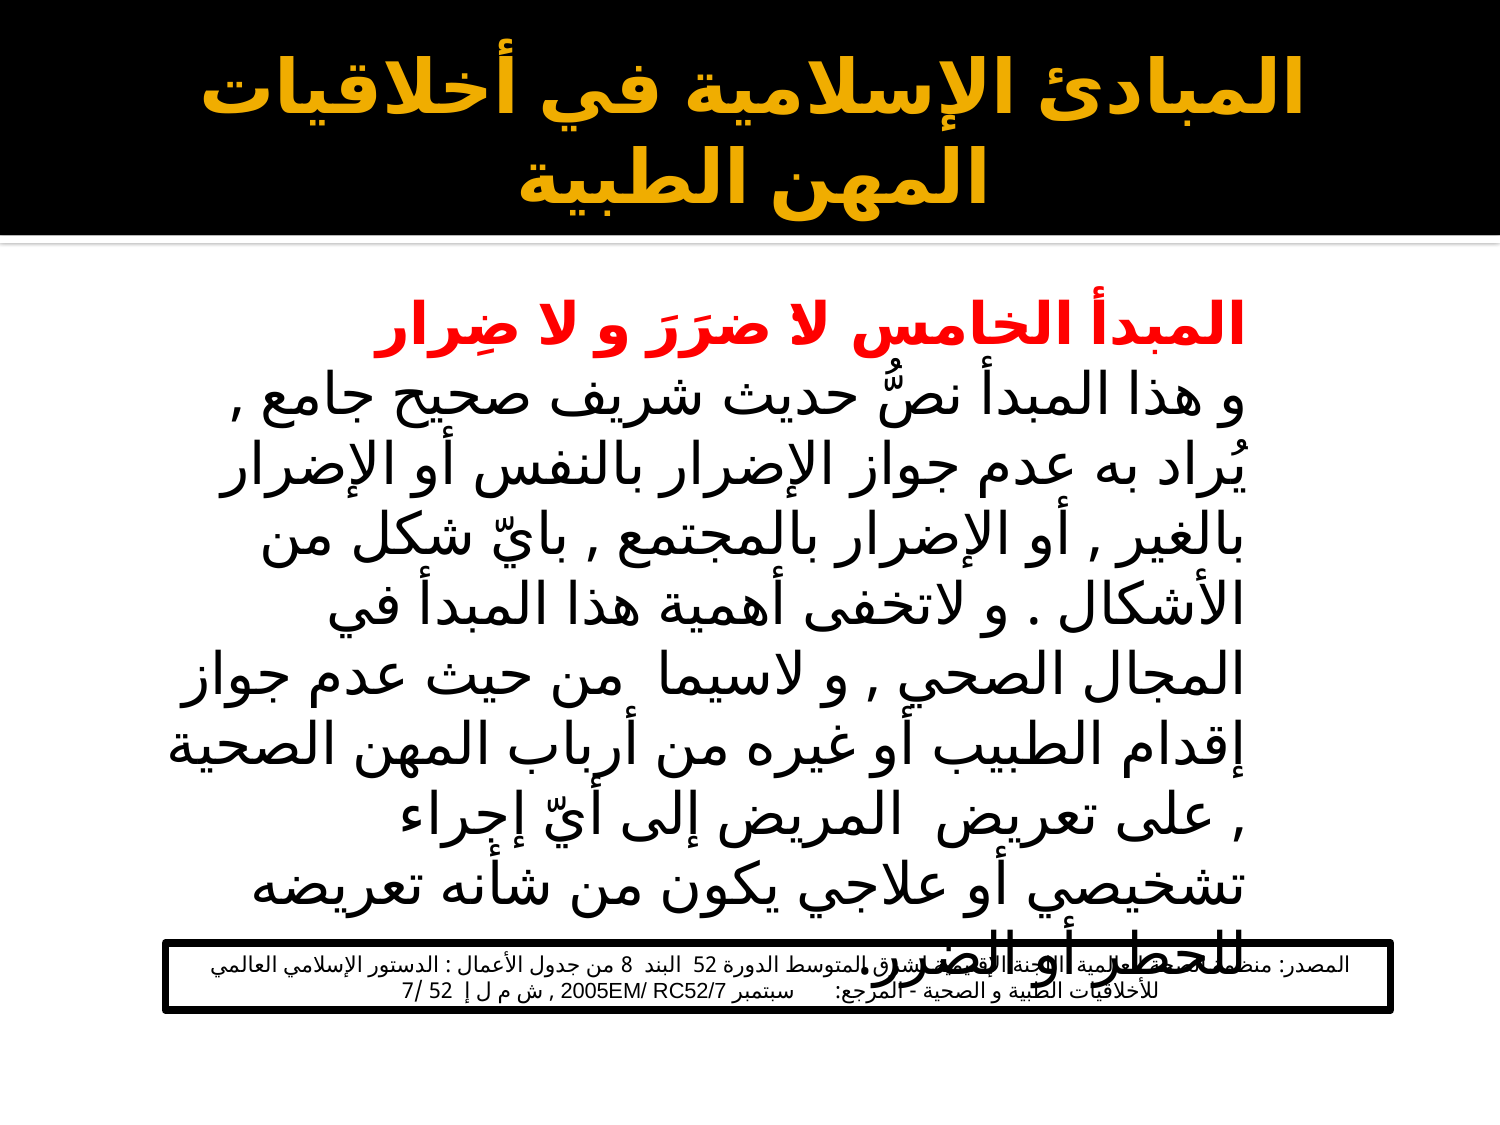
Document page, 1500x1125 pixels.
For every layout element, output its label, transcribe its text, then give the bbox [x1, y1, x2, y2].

text_box المبدأ الخامس:لا ضرَرَ و لا ضِرار و هذا المبدأ نصُّ حديث شريف صحيح جامع , يُراد به عدم جواز الإضرار بالنفس أو الإضرار بالغير , أو الإضرار بالمجتمع , بايّ شكل من الأشكال . و لاتخفى أهمية هذا المبدأ في المجال الصحي , و لاسيما من حيث عدم جواز إقدام الطبيب أو غيره من أرباب المهن الصحية , على تعريض المريض إلى أيّ إجراء تشخيصي أو علاجي يكون من شأنه تعريضه للخطر أو الضرر. [147, 278, 1263, 994]
text_box المصدر: منظمة الصحة العالمية اللجنة الإقليمية لشرق المتوسط الدورة 52 البند 8 من جدول الأعمال : الدستور الإسلامي العالمي للأخلاقيات الطبية و الصحية - المرجع: سبتمبر 2005EM/ RC52/7 , ش م ل إ 52 /7 [162, 939, 1394, 1014]
title المبادئ الإسلامية في أخلاقيات المهن الطبية [75, 25, 1425, 231]
